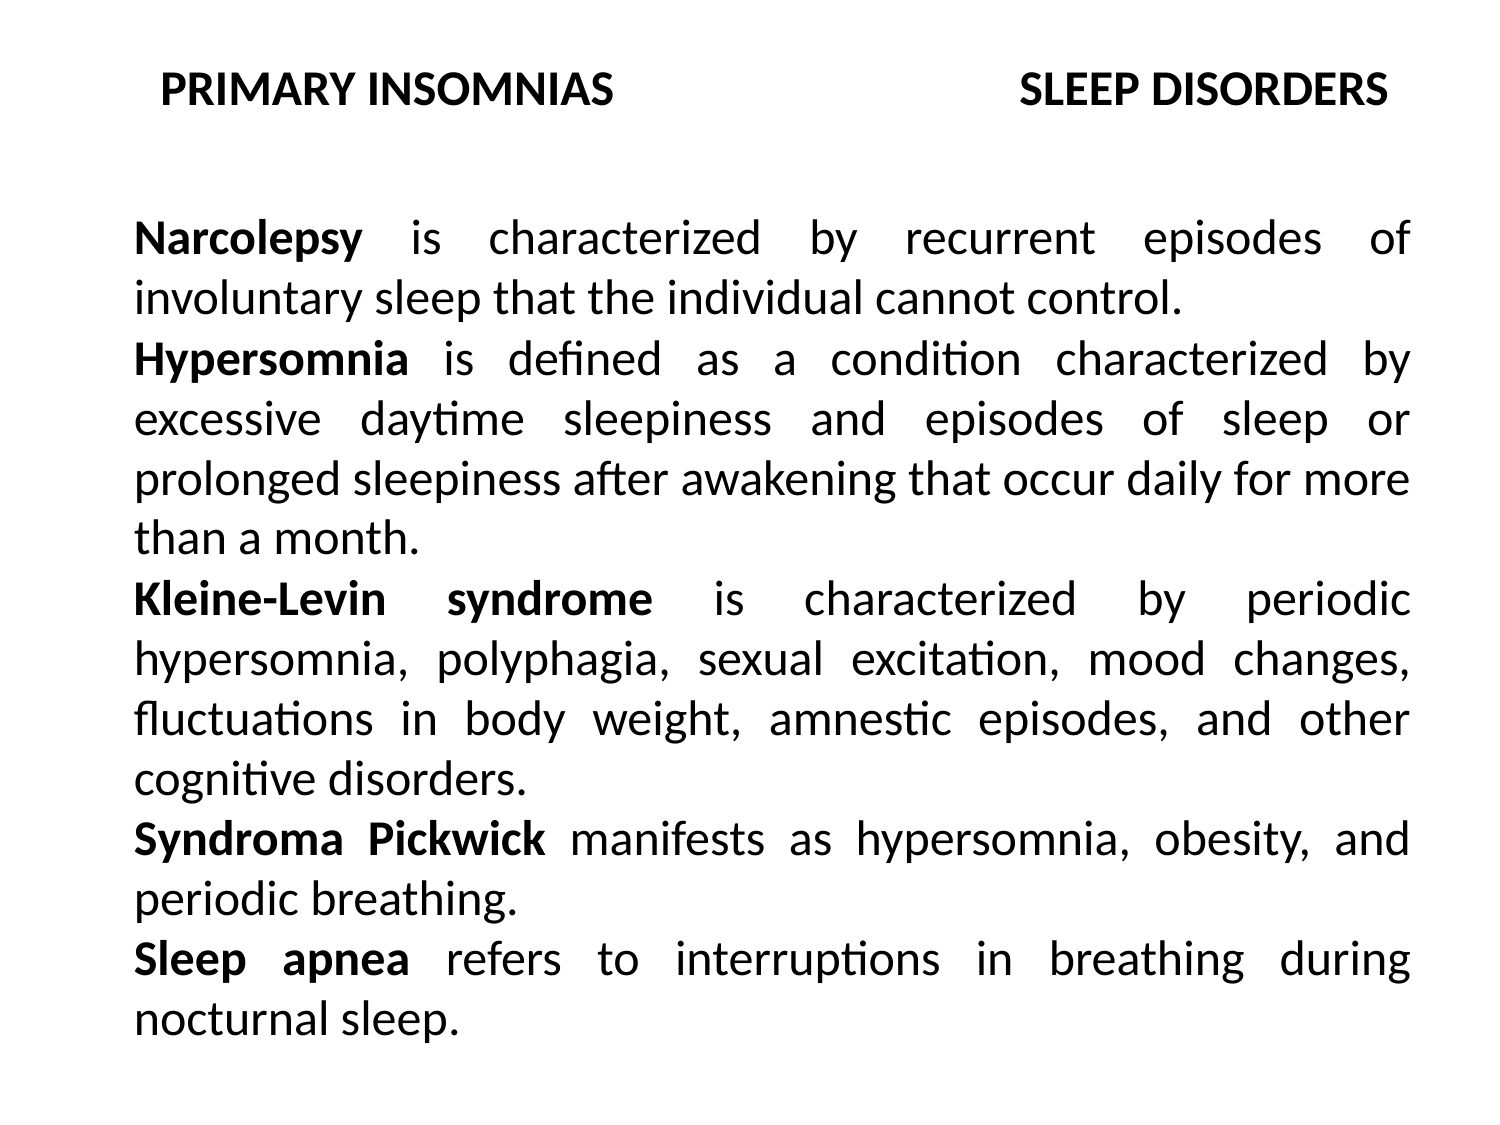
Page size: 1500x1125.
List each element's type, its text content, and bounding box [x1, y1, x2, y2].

text_box PRIMARY INSOMNIAS SLEEP DISORDERS [145, 0, 1496, 180]
text_box Narcolepsy is characterized by recurrent episodes of involuntary sleep that the individual cannot control. Hypersomnia is defined as a condition characterized by excessive daytime sleepiness and episodes of sleep or prolonged sleepiness after awakening that occur daily for more than a month. Kleine-Levin syndrome is characterized by periodic hypersomnia, polyphagia, sexual excitation, mood changes, fluctuations in body weight, amnestic episodes, and other cognitive disorders. Syndroma Pickwick manifests as hypersomnia, obesity, and periodic breathing. Sleep apnea refers to interruptions in breathing during nocturnal sleep. [118, 197, 1427, 1053]
text_box [0, 191, 1500, 332]
